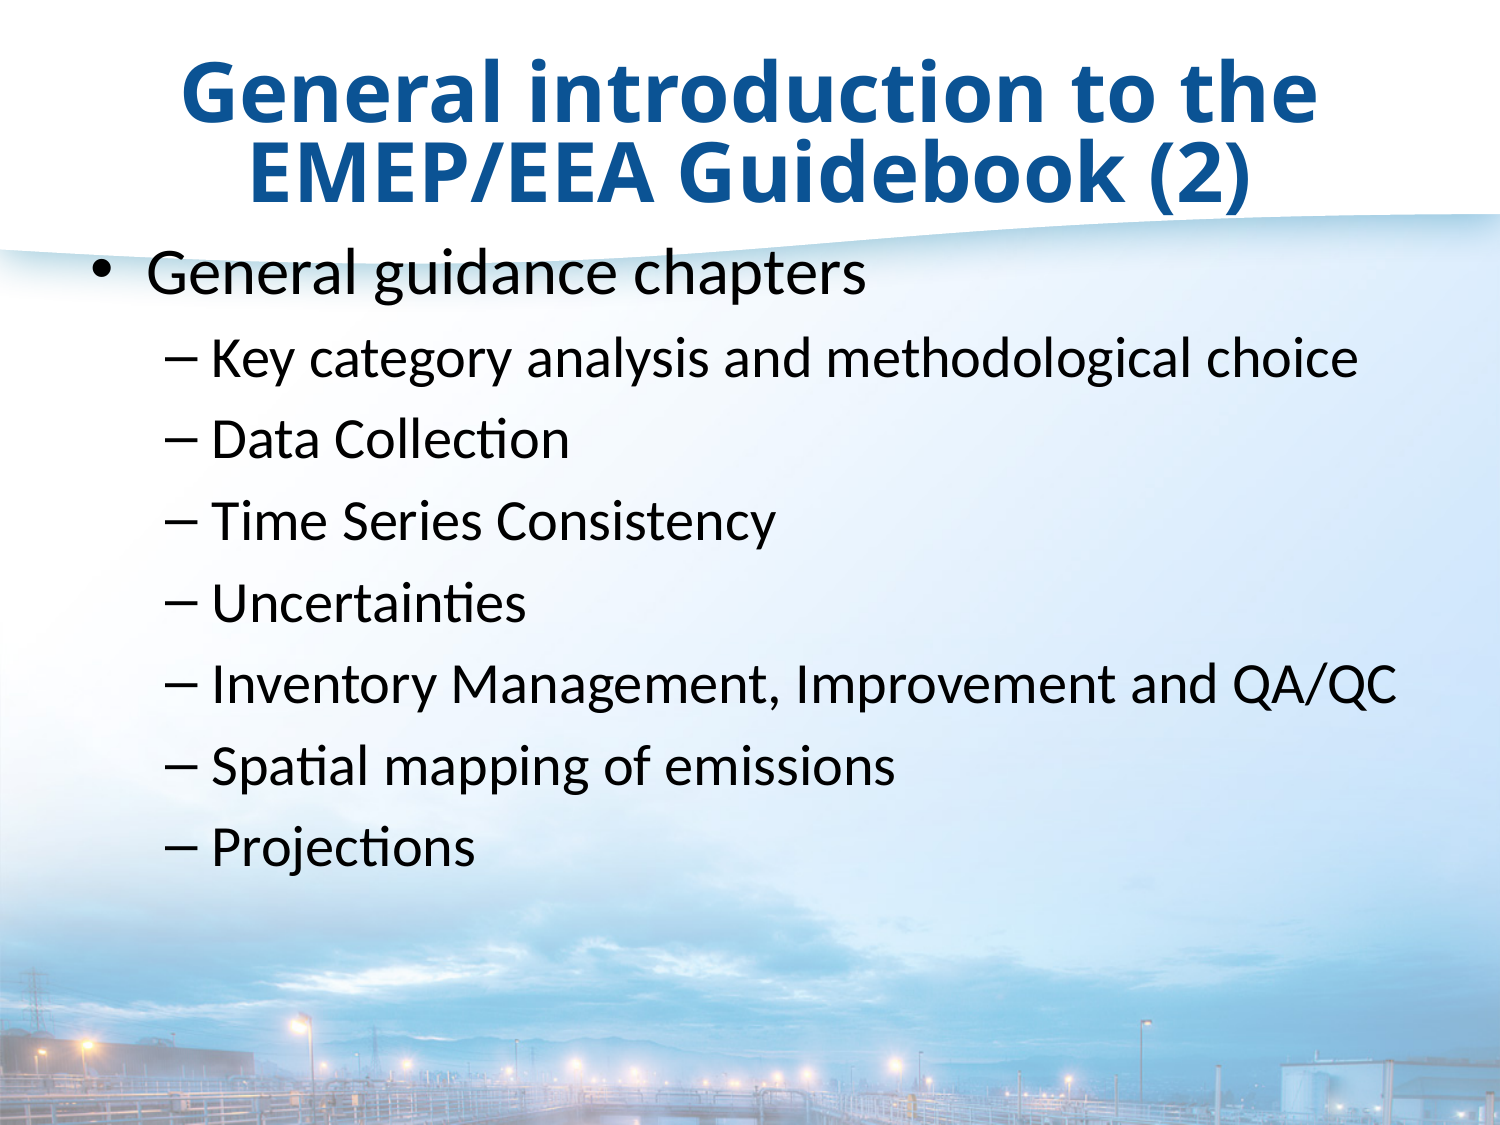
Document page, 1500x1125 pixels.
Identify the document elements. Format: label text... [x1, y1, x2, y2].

title General introduction to the EMEP/EEA Guidebook (2) [75, 45, 1425, 219]
list General guidance chapters Key category analysis and methodological choice Data Collection Time Series Consistency Uncertainties Inventory Management, Improvement and QA/QC Spatial mapping of emissions Projections [75, 219, 1425, 1071]
picture [0, 215, 1500, 1125]
